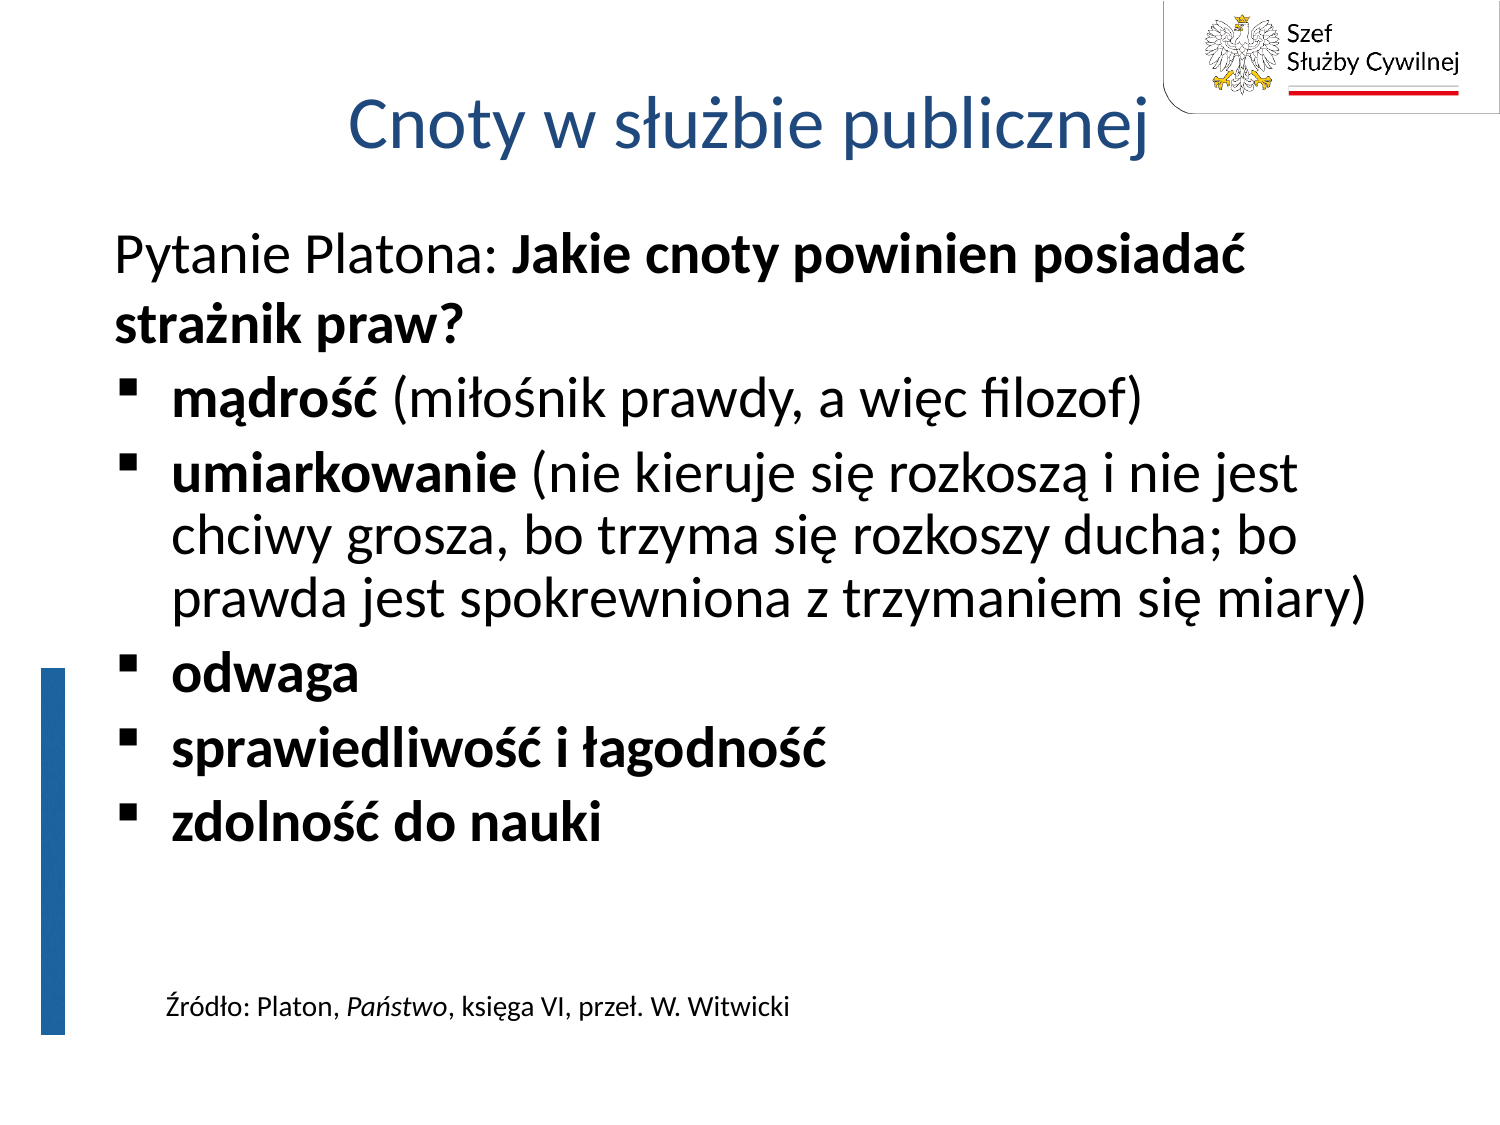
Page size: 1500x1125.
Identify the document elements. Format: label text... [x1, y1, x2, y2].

picture [1163, 0, 1500, 114]
text_box Źródło: Platon, Państwo, księga VI, przeł. W. Witwicki [151, 979, 806, 1030]
list Pytanie Platona: Jakie cnoty powinien posiadać strażnik praw? mądrość (miłośnik prawdy, a więc filozof) umiarkowanie (nie kieruje się rozkoszą i nie jest chciwy grosza, bo trzyma się rozkoszy ducha; bo prawda jest spokrewniona z trzymaniem się miary) odwaga sprawiedliwość i łagodność zdolność do nauki [100, 208, 1400, 1005]
picture [41, 668, 65, 1035]
title Cnoty w służbie publicznej [100, 66, 1400, 191]
